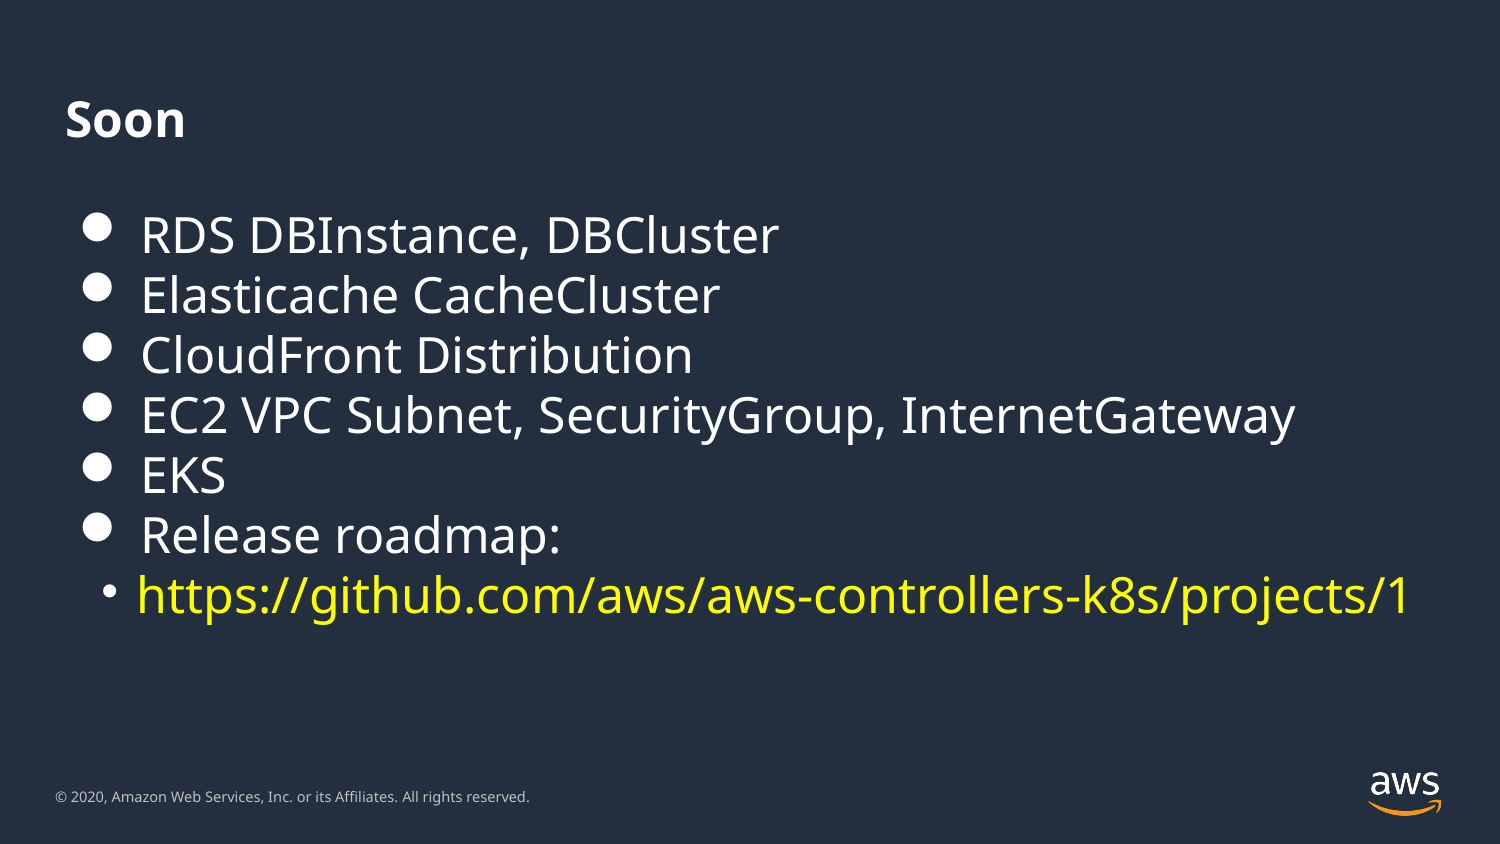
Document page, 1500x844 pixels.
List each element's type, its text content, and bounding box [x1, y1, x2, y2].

text_box RDS DBInstance, DBCluster Elasticache CacheCluster CloudFront Distribution EC2 VPC Subnet, SecurityGroup, InternetGateway EKS Release roadmap: https://github.com/aws/aws-controllers-k8s/projects/1 [51, 189, 1449, 750]
text_box Soon [51, 72, 1449, 167]
